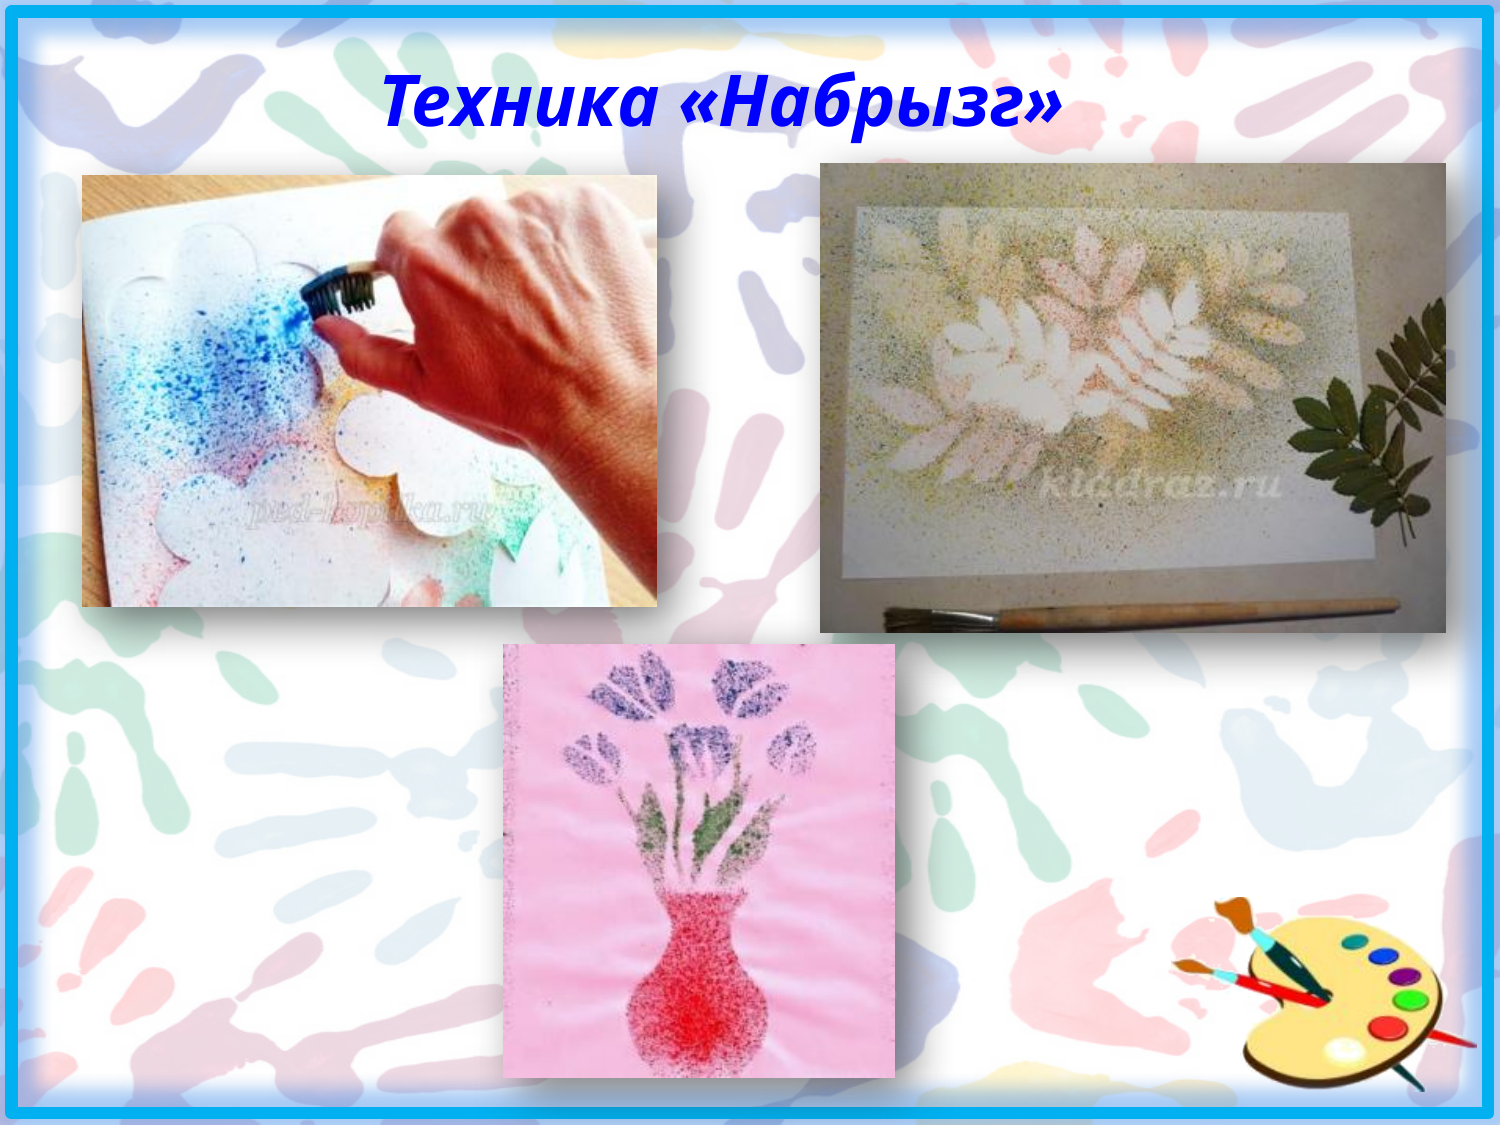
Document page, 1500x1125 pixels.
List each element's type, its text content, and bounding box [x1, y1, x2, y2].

title Техника «Набрызг» [46, 46, 1397, 235]
picture [81, 175, 657, 607]
picture [503, 644, 895, 1078]
picture [1171, 897, 1476, 1092]
picture [820, 163, 1446, 633]
